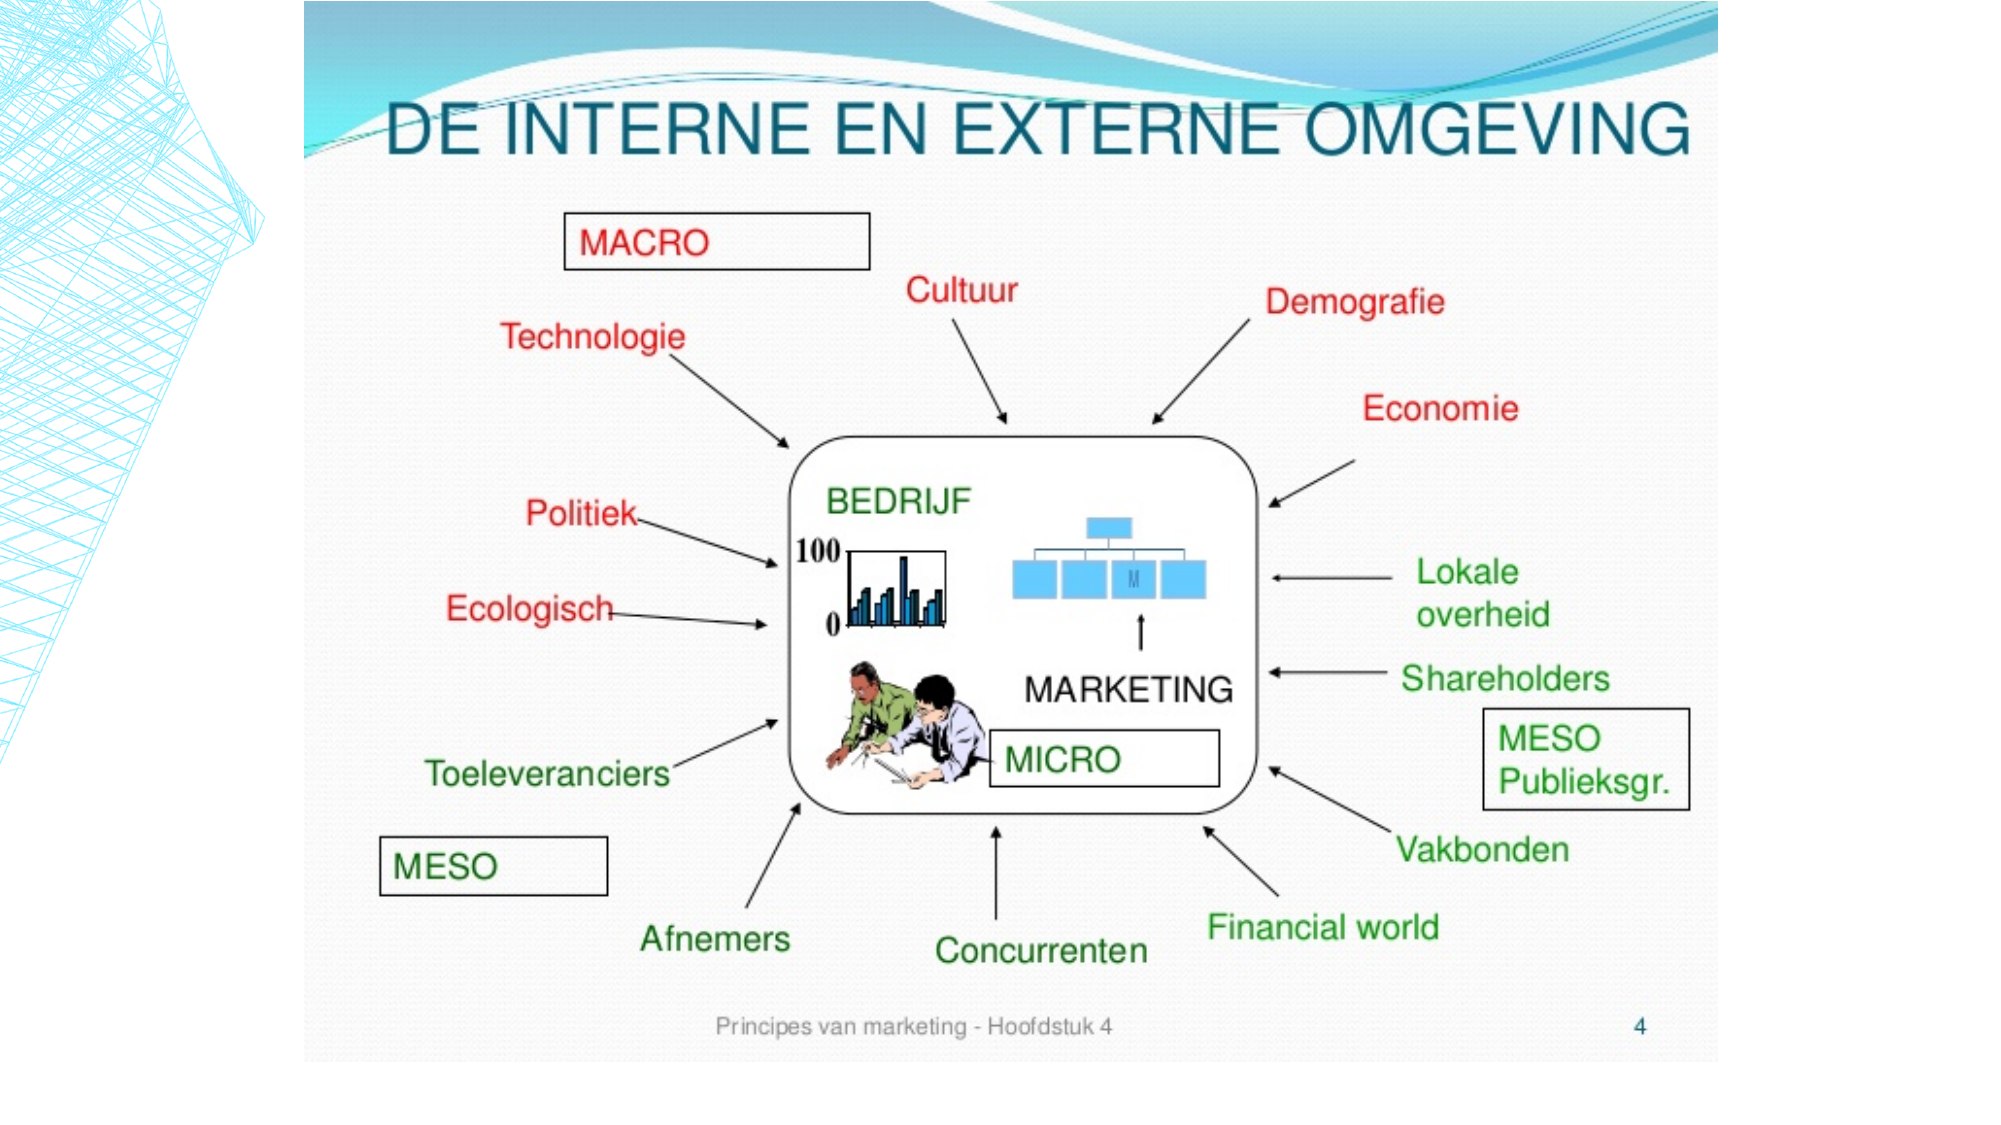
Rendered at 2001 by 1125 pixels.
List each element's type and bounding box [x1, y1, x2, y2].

picture [0, 0, 2001, 1125]
list [304, 1, 1718, 1062]
